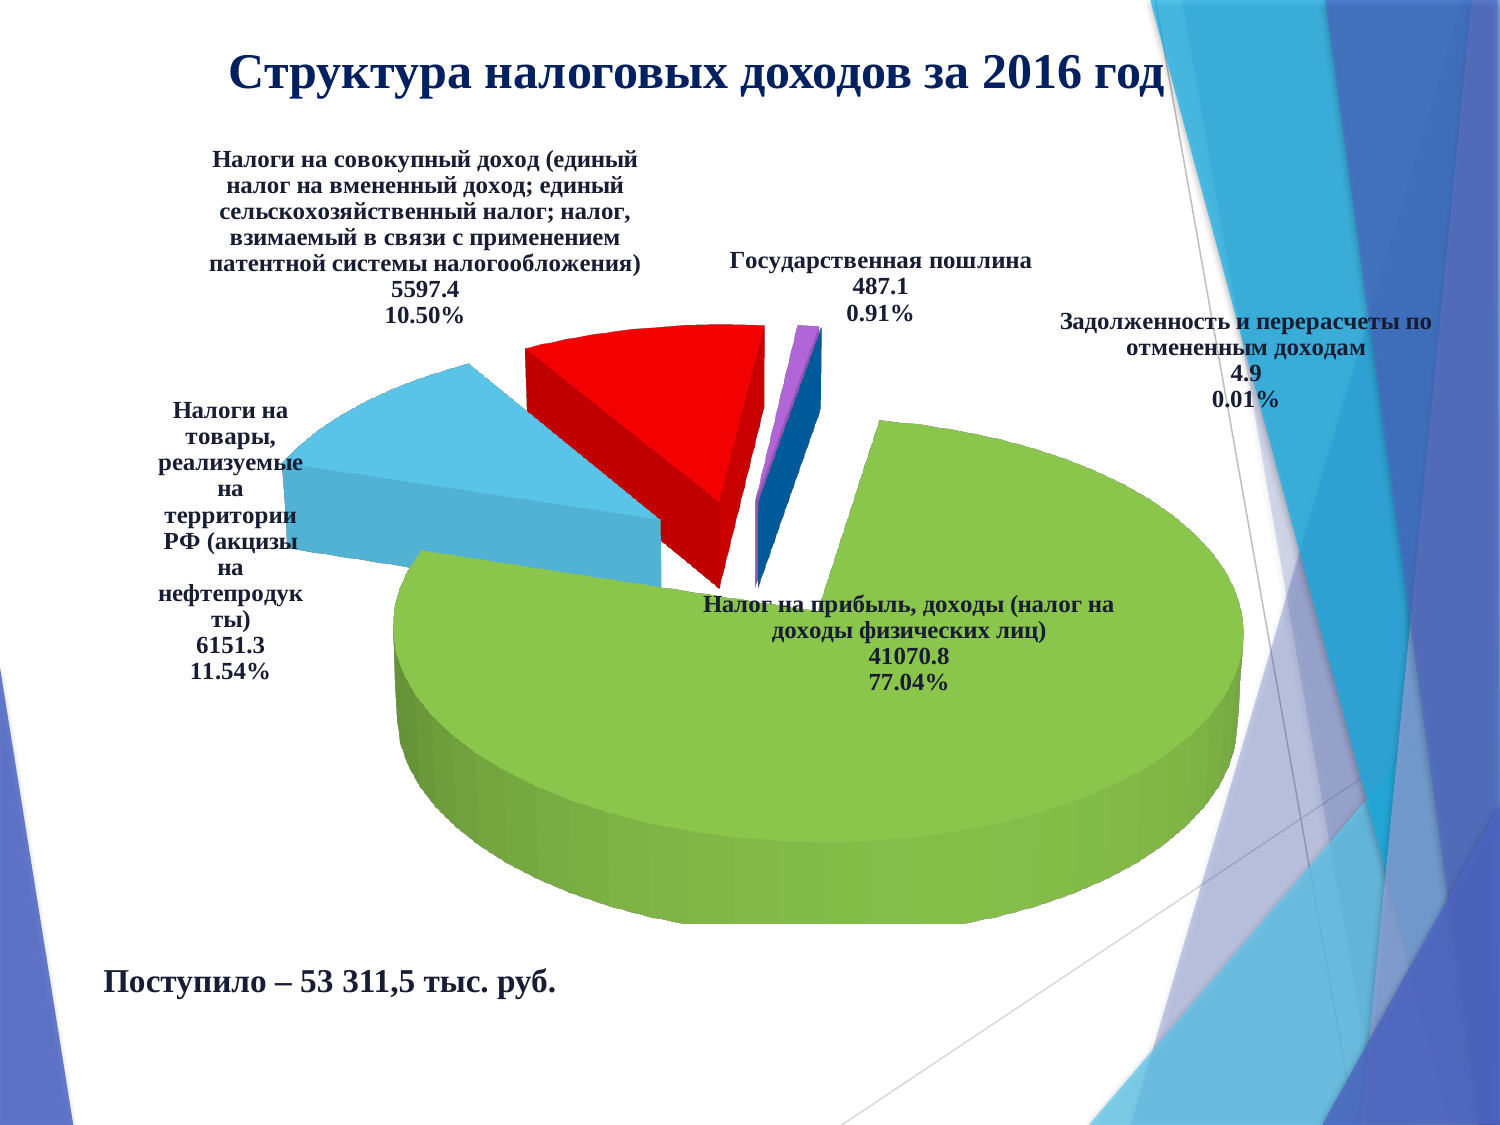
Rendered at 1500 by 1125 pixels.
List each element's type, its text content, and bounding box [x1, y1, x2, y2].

text_box Структура налоговых доходов за 2016 год [17, 30, 1377, 106]
chart [52, 117, 1436, 1107]
